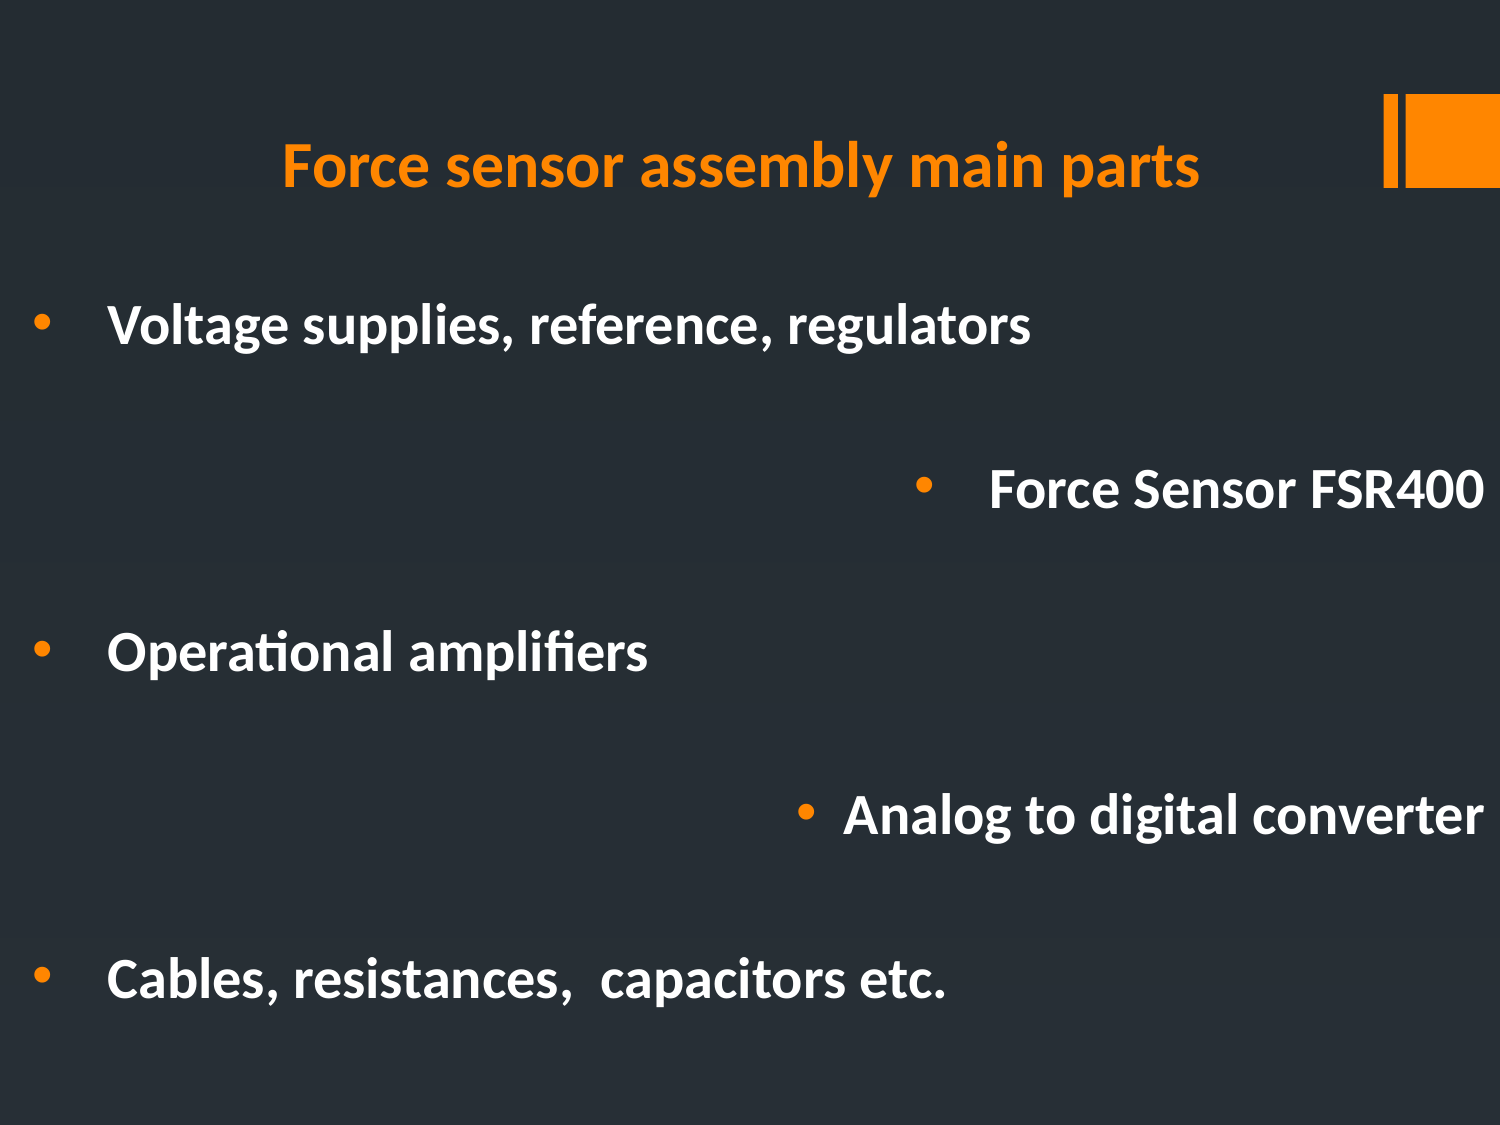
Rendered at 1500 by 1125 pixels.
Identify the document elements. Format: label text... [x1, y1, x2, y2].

title Force sensor assembly main parts [41, 113, 1442, 278]
subtitle Voltage supplies, reference, regulators Force Sensor FSR400 Operational amplifiers Analog to digital converter Cables, resistances, capacitors etc. [17, 278, 1500, 1118]
